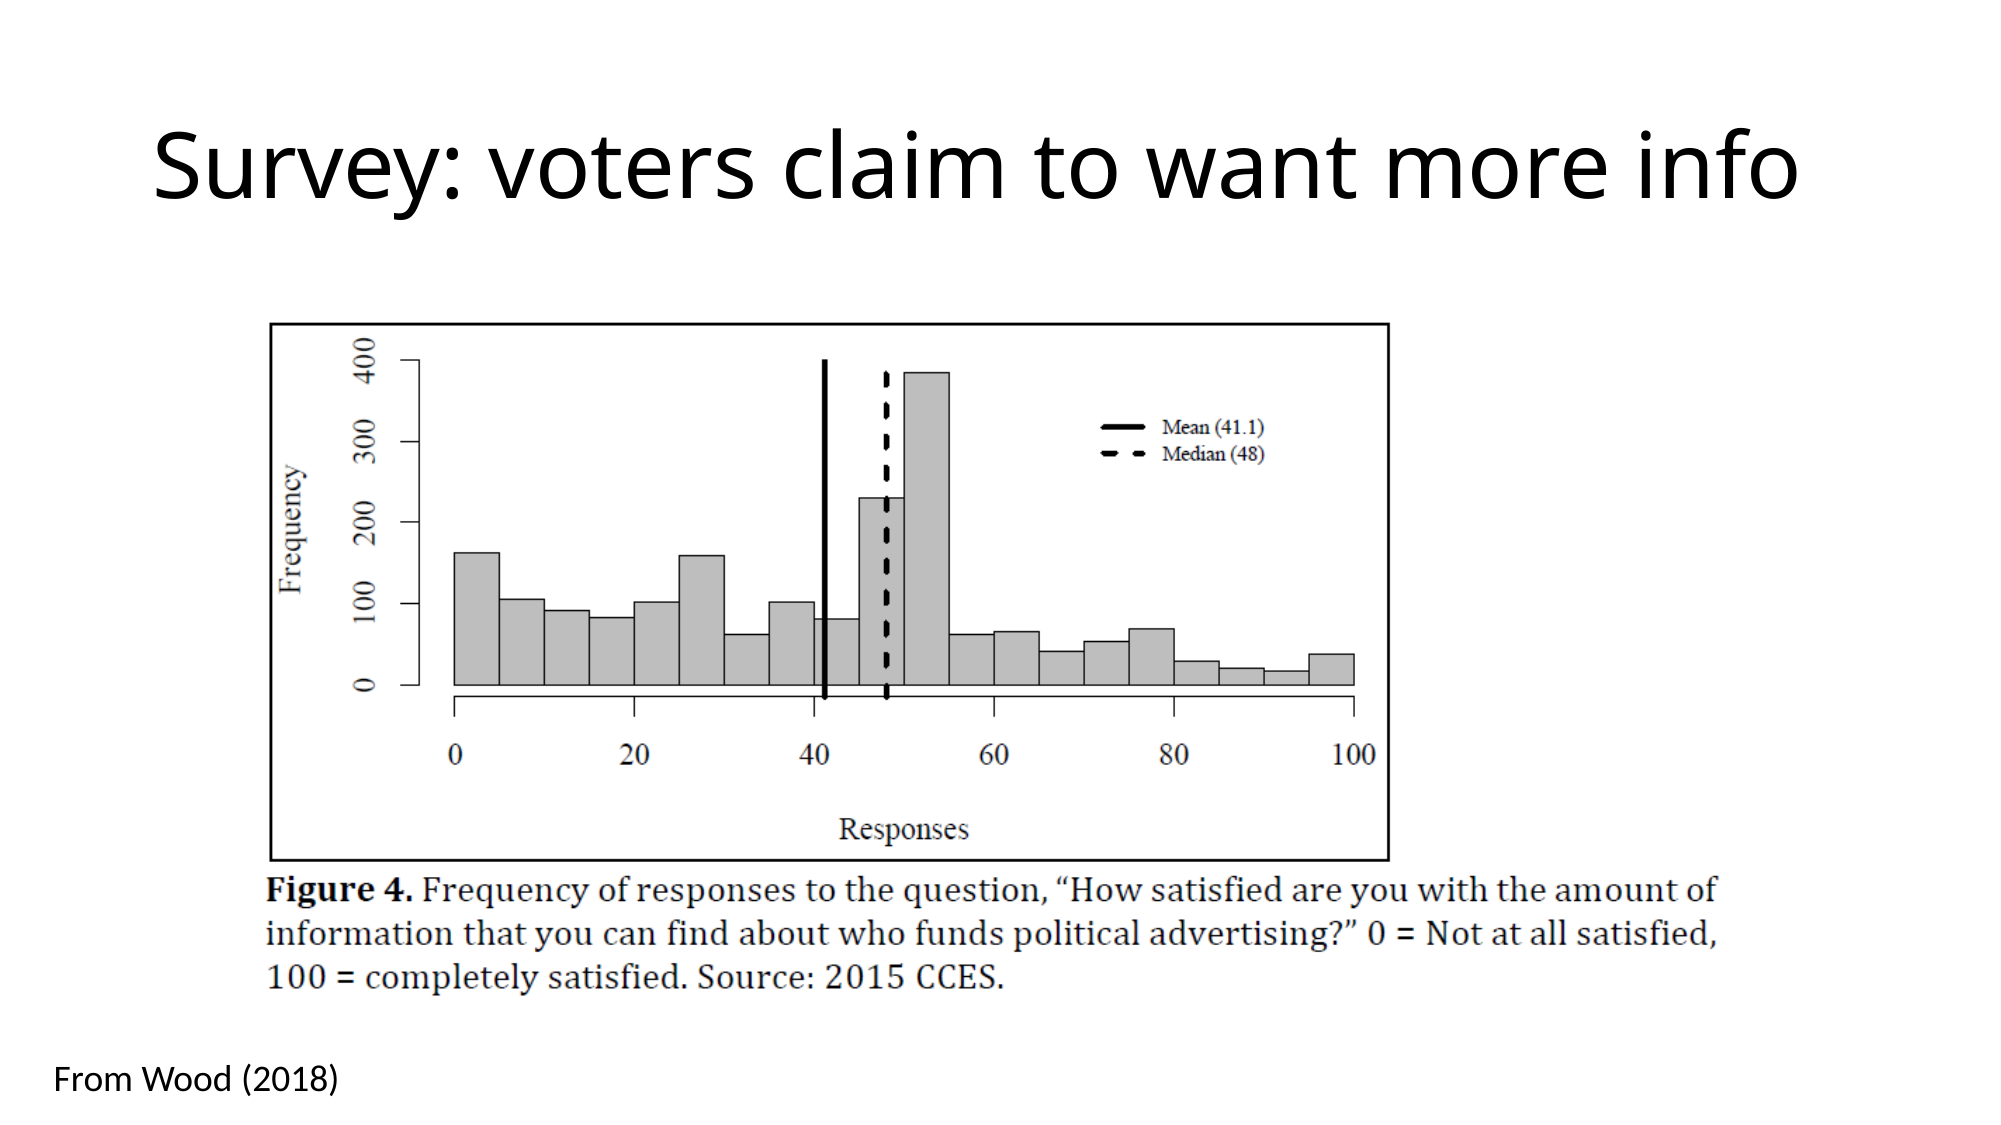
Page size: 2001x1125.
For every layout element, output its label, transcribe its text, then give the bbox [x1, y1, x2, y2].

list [250, 299, 1750, 1014]
text_box From Wood (2018) [38, 1046, 486, 1107]
title Survey: voters claim to want more info [137, 59, 1863, 278]
